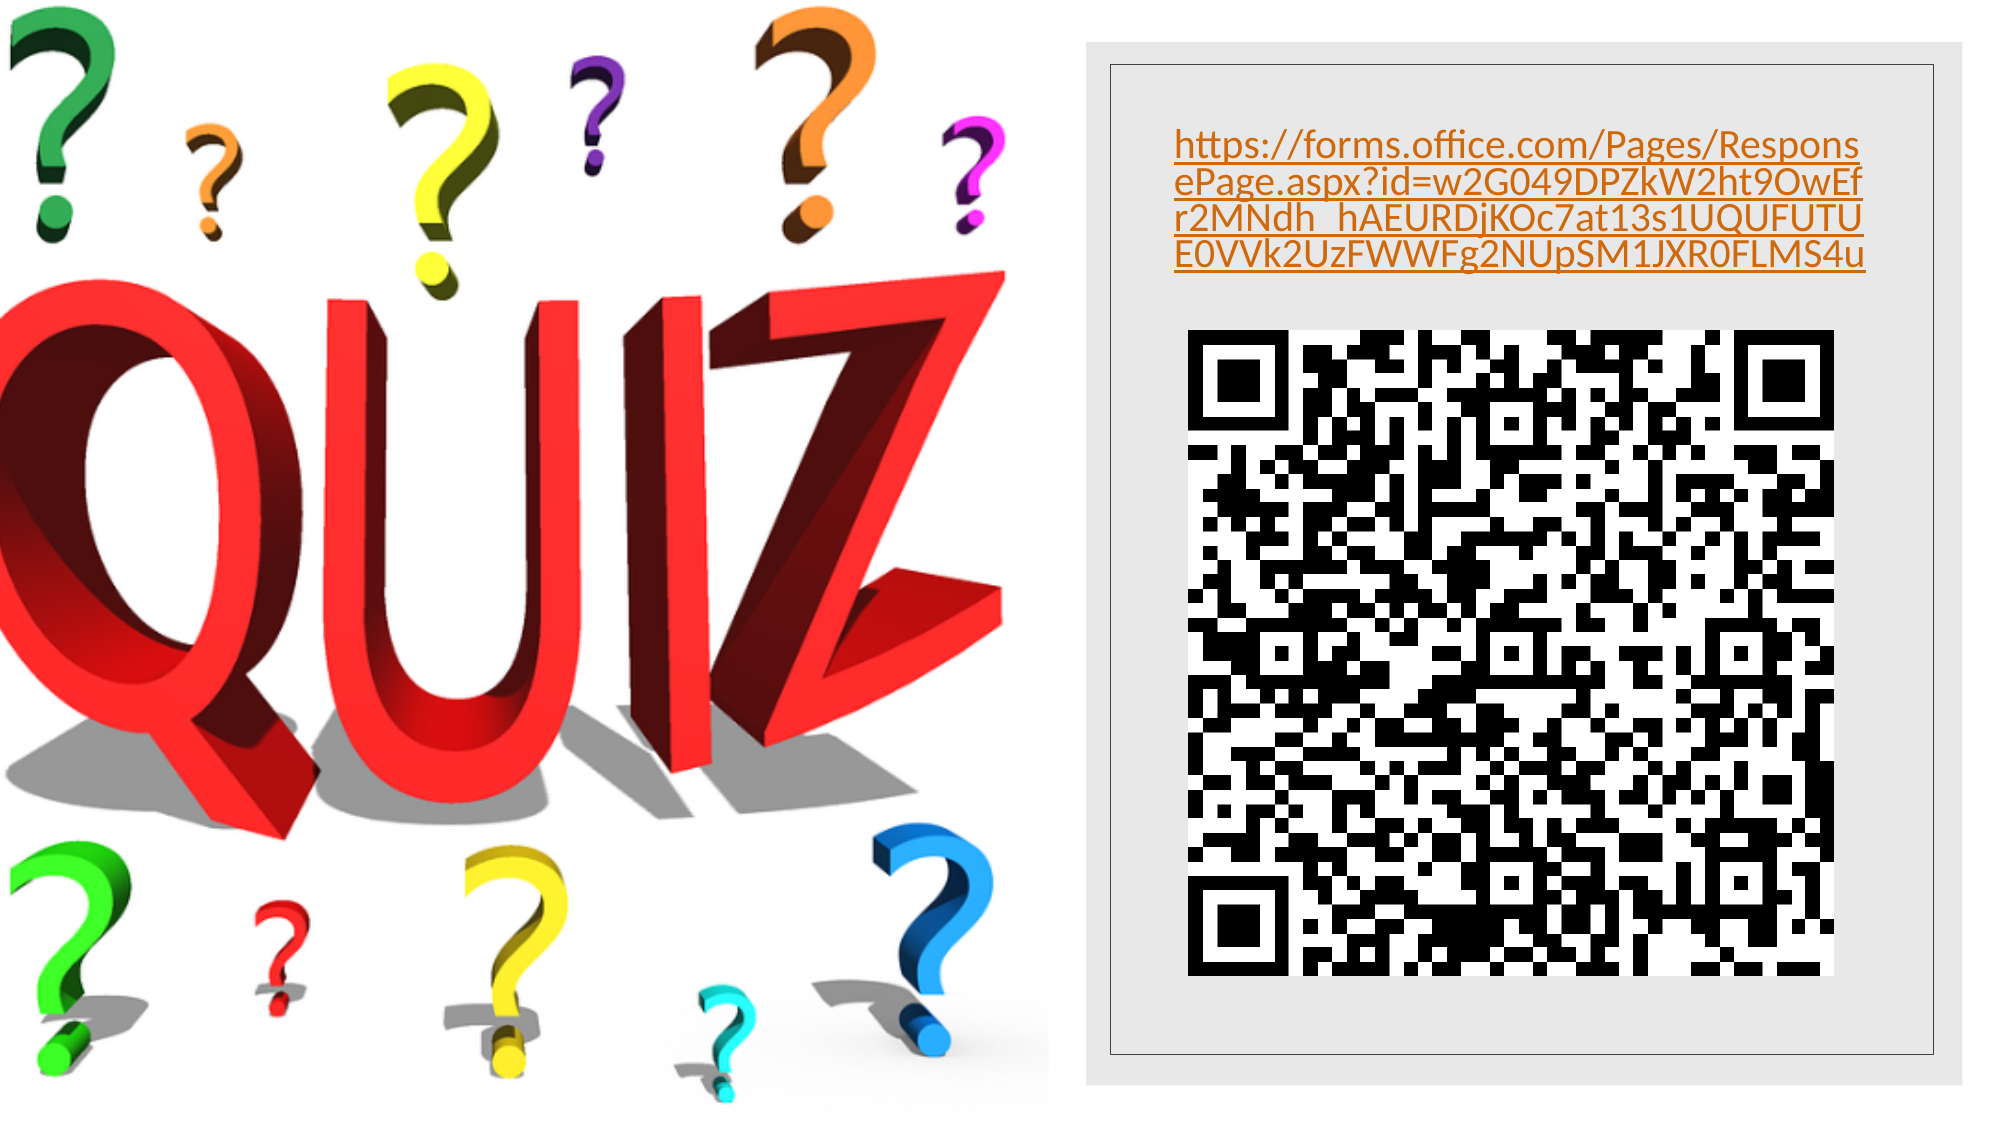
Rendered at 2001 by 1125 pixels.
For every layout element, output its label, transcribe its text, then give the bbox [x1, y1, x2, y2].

text_box [1054, 0, 2000, 1125]
text_box [1109, 64, 1935, 1056]
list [1188, 330, 1834, 976]
title https://forms.office.com/Pages/ResponsePage.aspx?id=w2G049DPZkW2ht9OwEfr2MNdh_hAEURDjKOc7at13s1UQUFUTUE0VVk2UzFWWFg2NUpSM1JXR0FLMS4u [1158, 105, 1893, 331]
picture [0, 0, 1049, 1125]
text_box [1085, 41, 1963, 1086]
